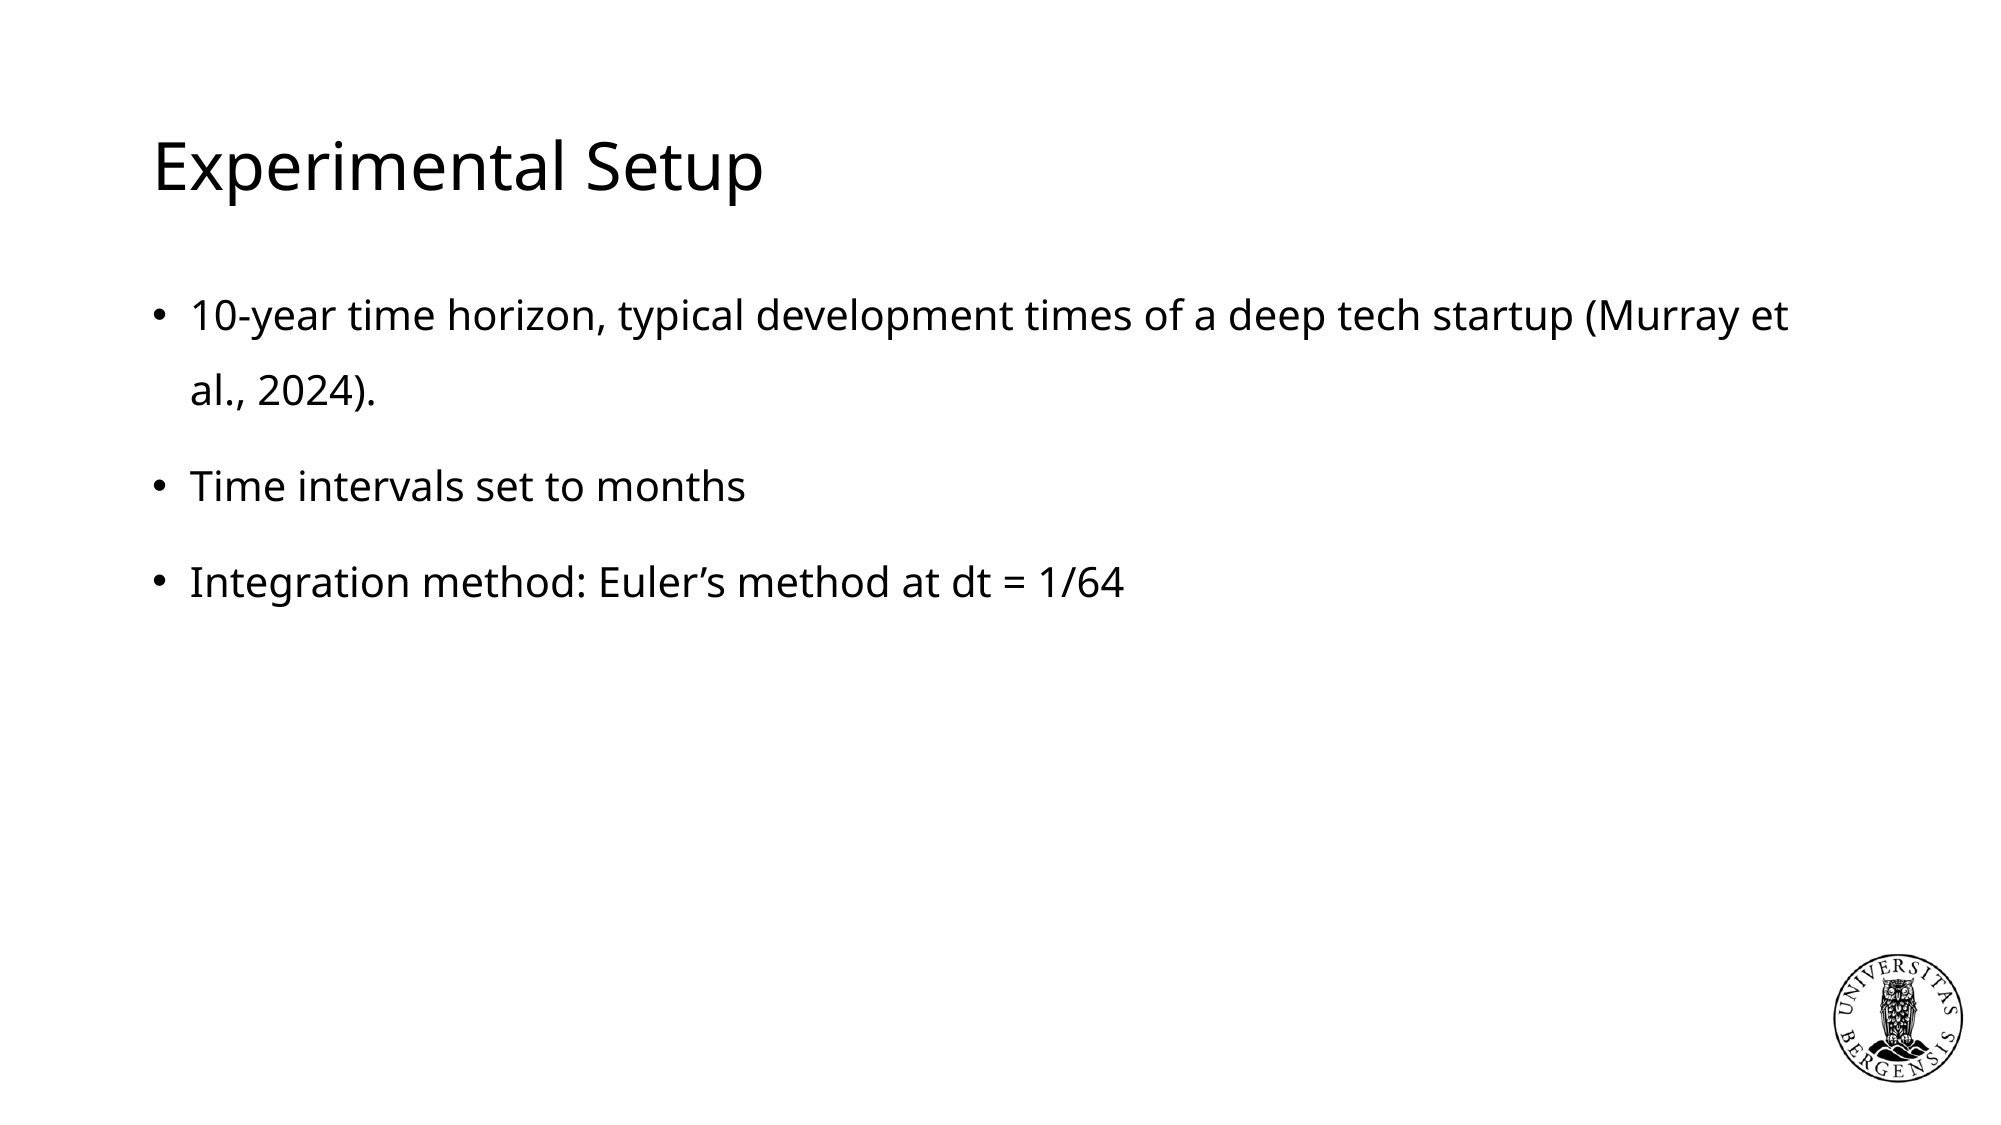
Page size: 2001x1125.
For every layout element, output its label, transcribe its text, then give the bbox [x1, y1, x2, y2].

title Experimental Setup [137, 59, 1863, 256]
list 10-year time horizon, typical development times of a deep tech startup (Murray et al., 2024). Time intervals set to months Integration method: Euler’s method at dt = 1/64 [137, 256, 1863, 1014]
picture [1817, 950, 1979, 1095]
